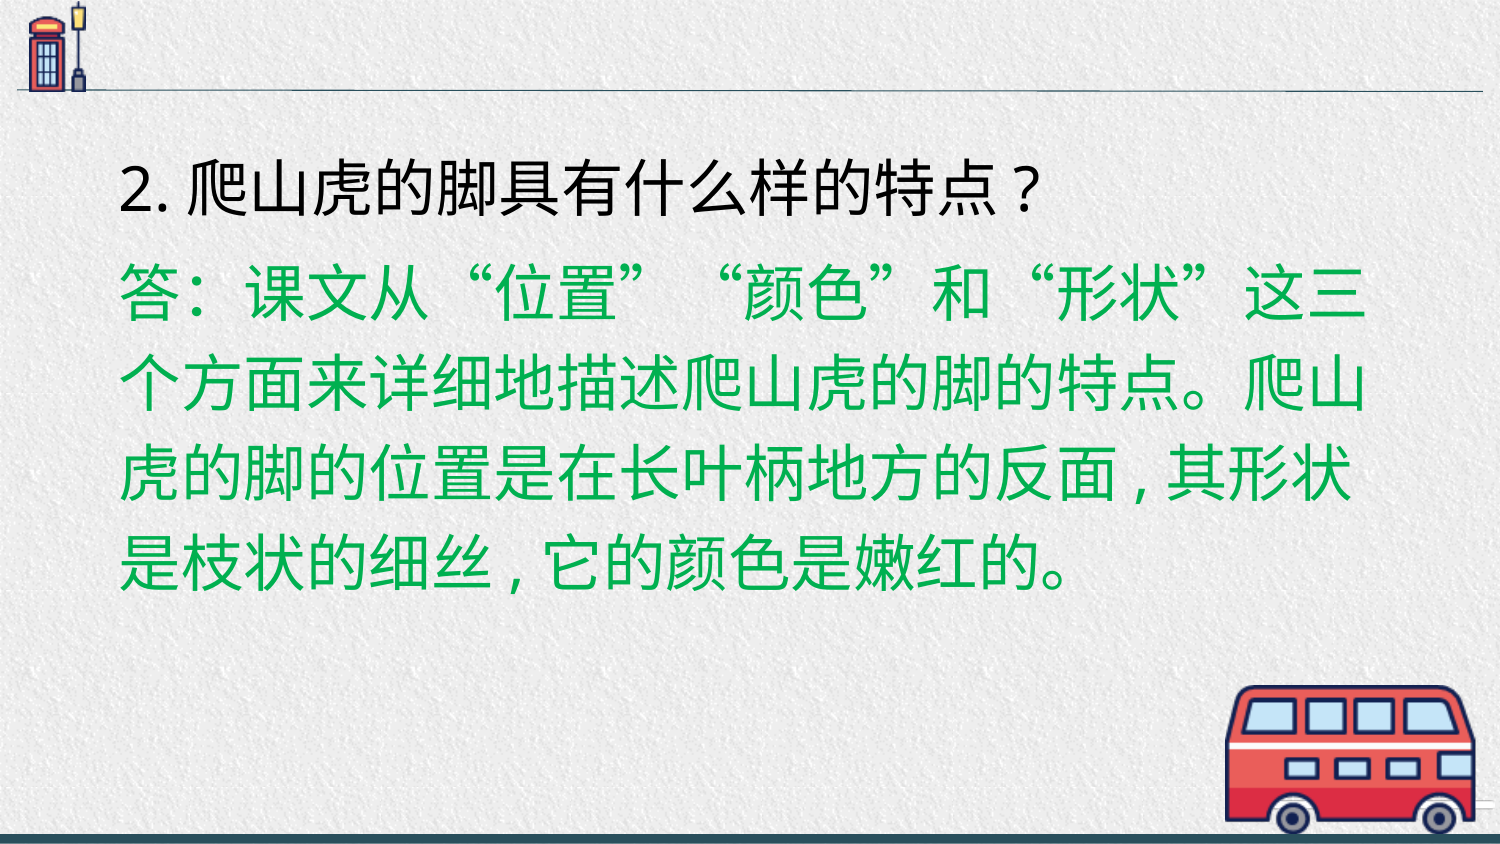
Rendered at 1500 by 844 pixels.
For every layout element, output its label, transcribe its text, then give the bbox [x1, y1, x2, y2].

picture [0, 0, 1500, 834]
list 2.爬山虎的脚具有什么样的特点? 答：课文从“位置”“颜色”和“形状”这三个方面来详细地描述爬山虎的脚的特点。爬山虎的脚的位置是在长叶柄地方的反面,其形状是枝状的细丝,它的颜色是嫩红的。 [107, 128, 1393, 660]
